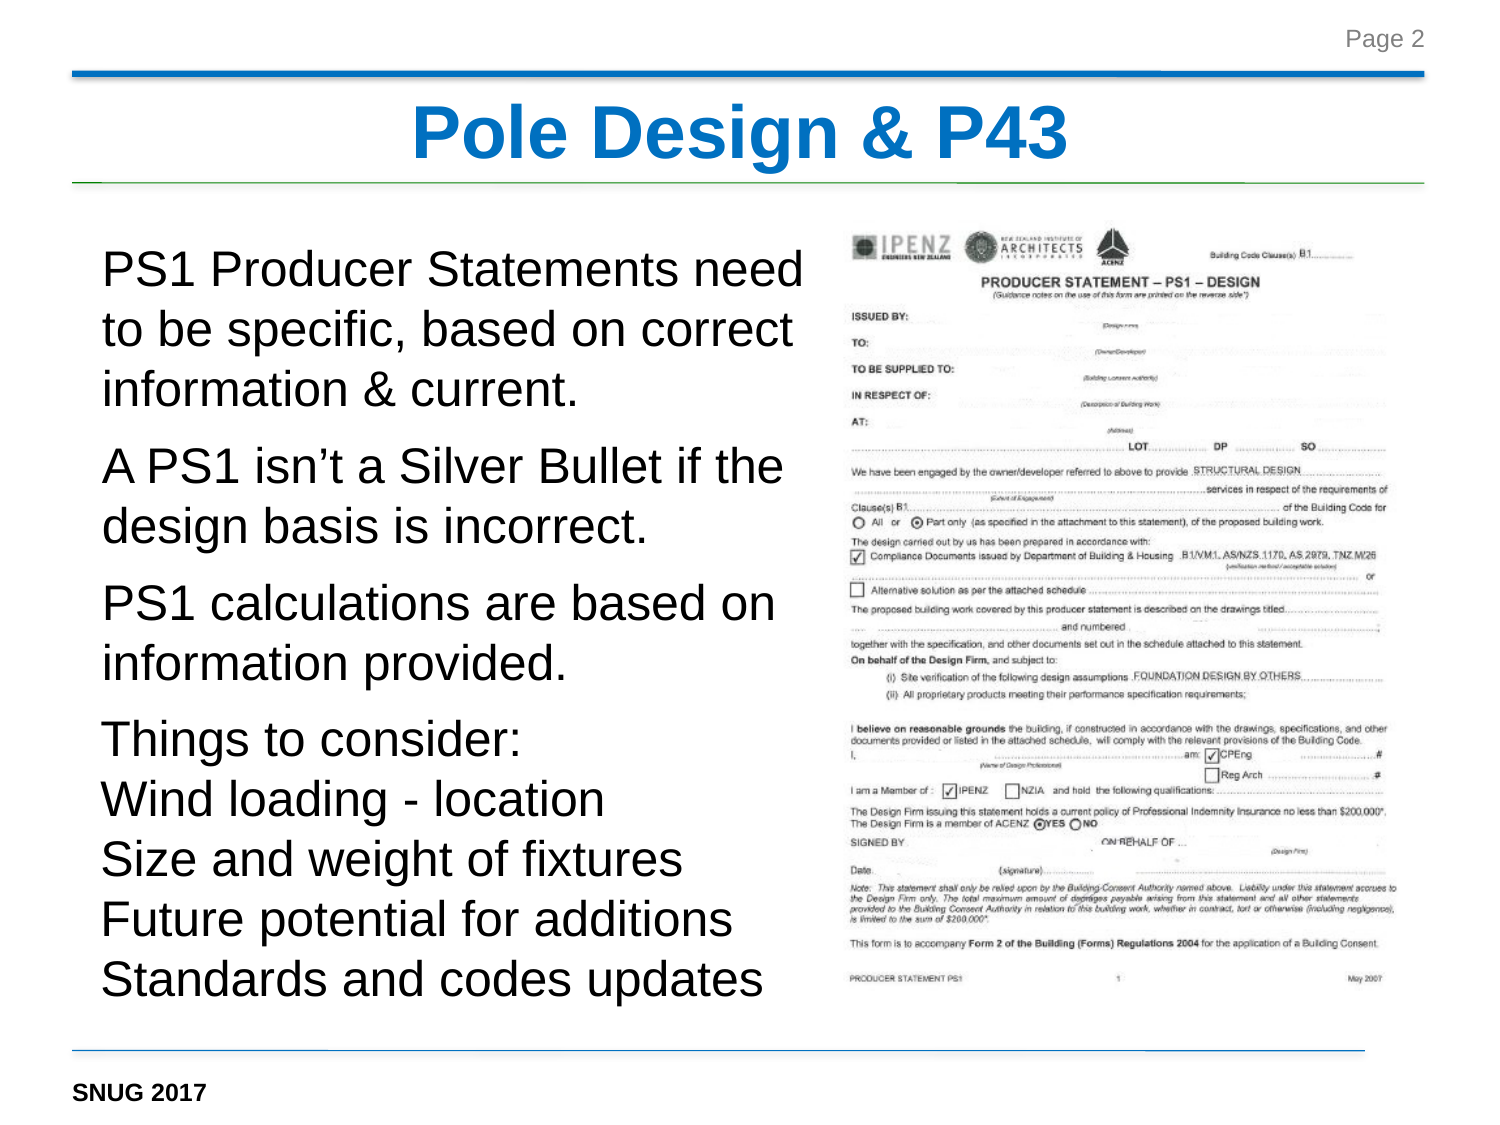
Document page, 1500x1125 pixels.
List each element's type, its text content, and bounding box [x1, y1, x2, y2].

text_box PS1 Producer Statements need to be specific, based on correct information & current. [87, 229, 832, 424]
text_box A PS1 isn’t a Silver Bullet if the design basis is incorrect. [87, 426, 832, 561]
text_box Things to consider: Wind loading - location Size and weight of fixtures Future potential for additions Standards and codes updates [85, 698, 830, 1014]
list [841, 219, 1408, 1001]
text_box PS1 calculations are based on information provided. [87, 562, 830, 698]
title Pole Design & P43 [76, 85, 1425, 173]
